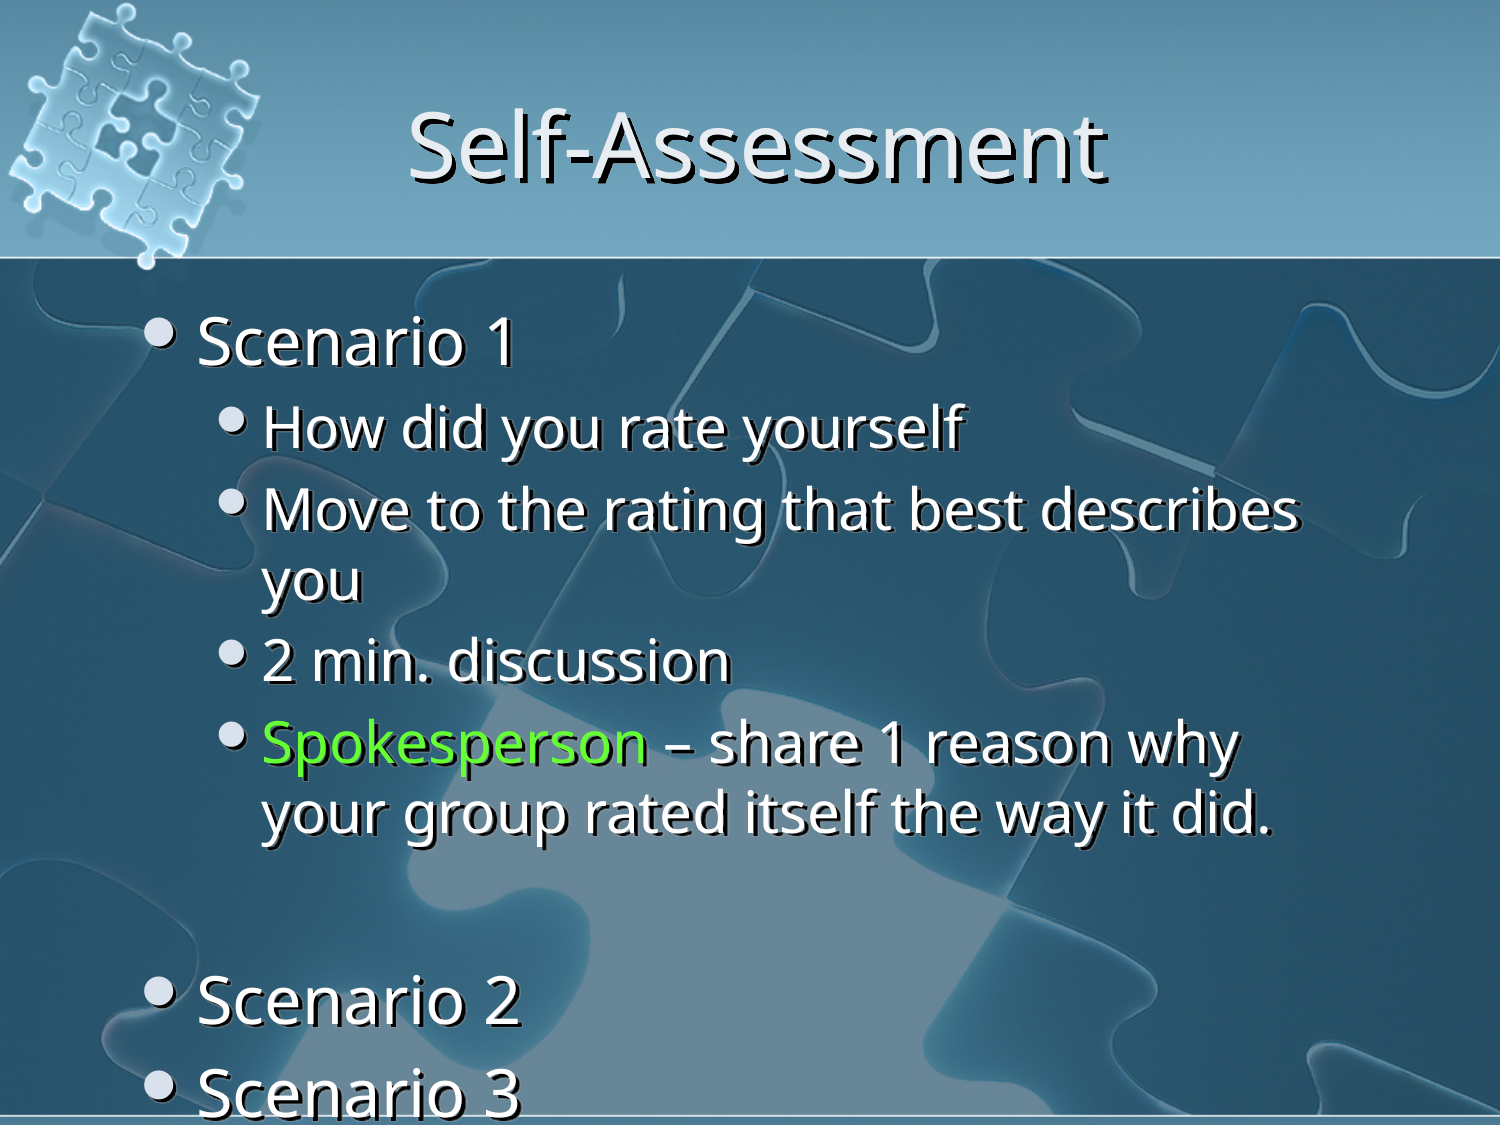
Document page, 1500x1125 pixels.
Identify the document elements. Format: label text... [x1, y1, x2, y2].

picture [0, 0, 1500, 1125]
list Scenario 1 How did you rate yourself Move to the rating that best describes you 2 min. discussion Spokesperson – share 1 reason why your group rated itself the way it did. Scenario 2 Scenario 3 [124, 290, 1388, 1071]
title Self-Assessment [124, 54, 1388, 230]
